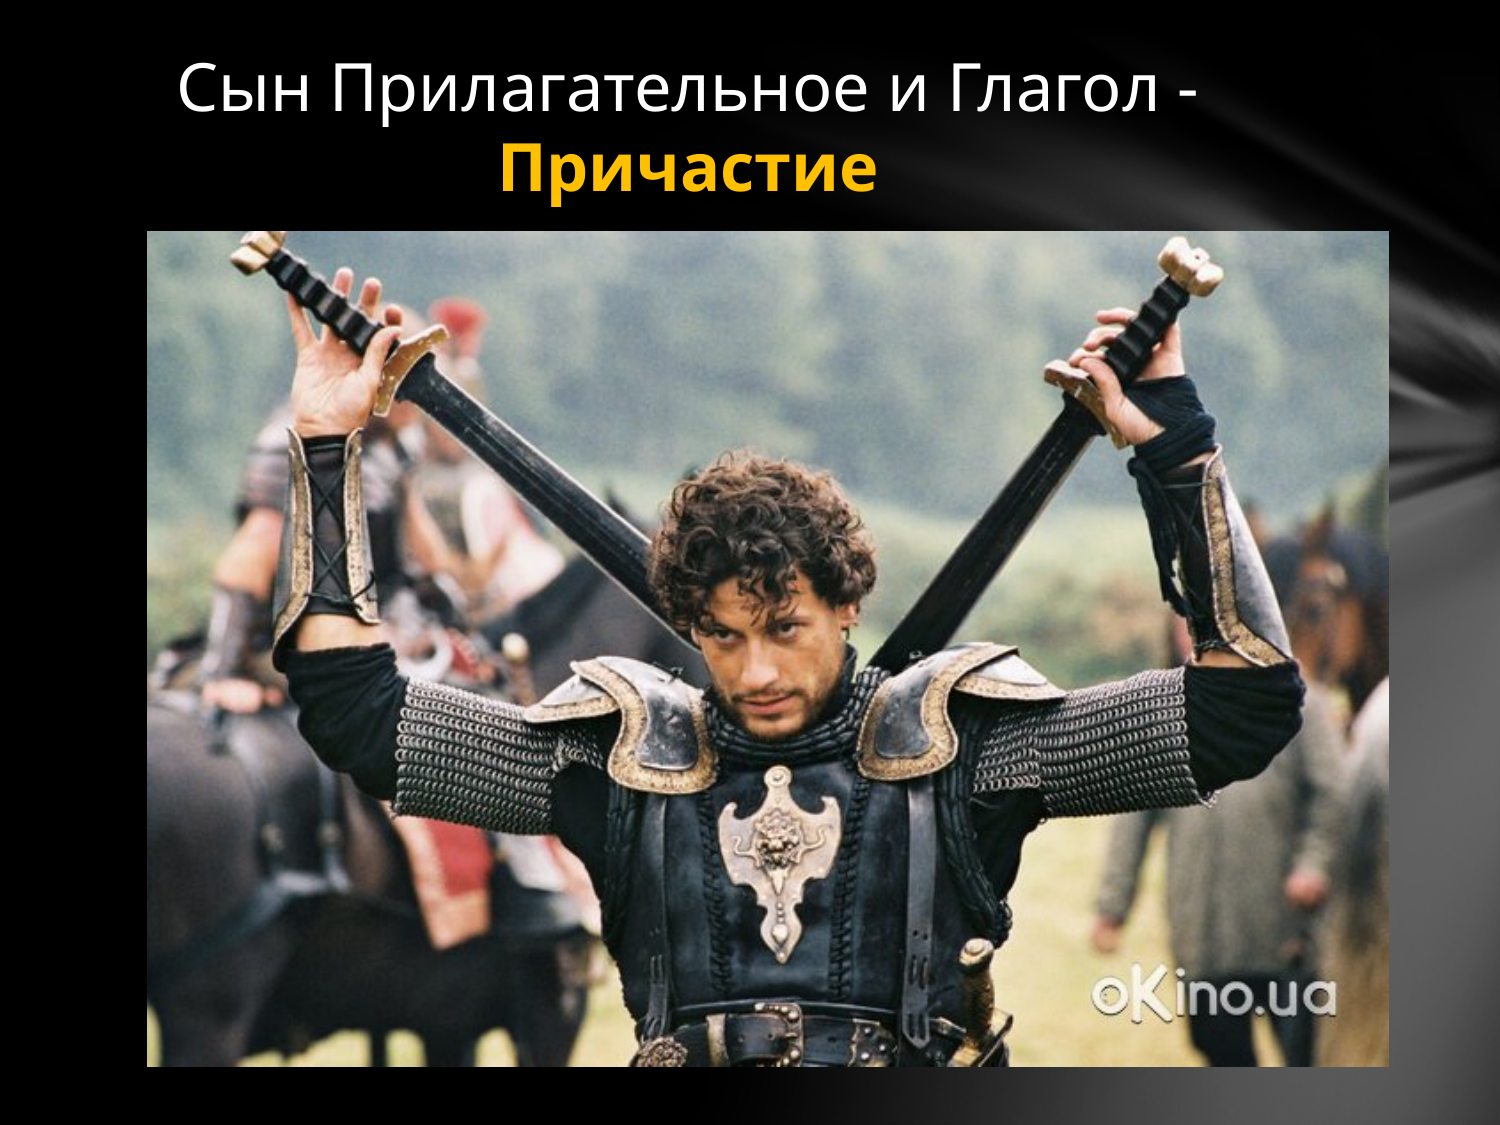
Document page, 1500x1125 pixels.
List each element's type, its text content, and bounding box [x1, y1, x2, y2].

picture [147, 231, 1389, 1067]
title Сын Прилагательное и Глагол - Причастие [57, 37, 1318, 213]
